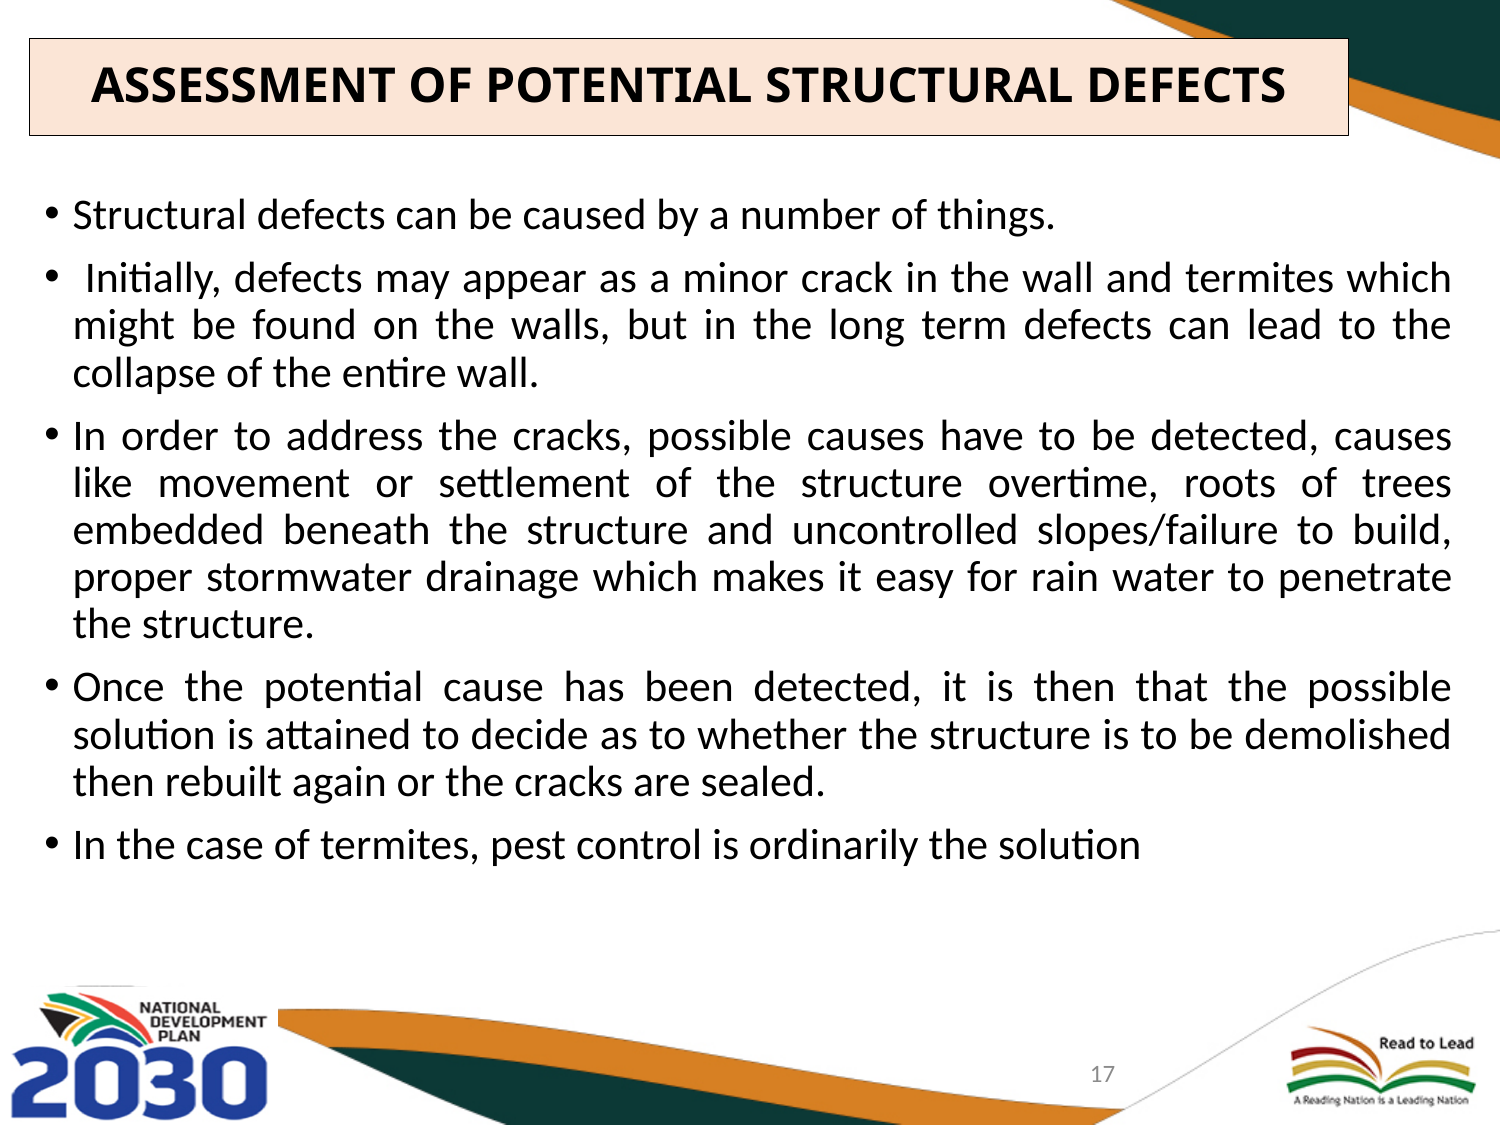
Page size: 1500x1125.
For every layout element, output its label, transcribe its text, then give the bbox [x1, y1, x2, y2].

text_box Structural defects can be caused by a number of things. Initially, defects may appear as a minor crack in the wall and termites which might be found on the walls, but in the long term defects can lead to the collapse of the entire wall. In order to address the cracks, possible causes have to be detected, causes like movement or settlement of the structure overtime, roots of trees embedded beneath the structure and uncontrolled slopes/failure to build, proper stormwater drainage which makes it easy for rain water to penetrate the structure. Once the potential cause has been detected, it is then that the possible solution is attained to decide as to whether the structure is to be demolished then rebuilt again or the cracks are sealed. In the case of termites, pest control is ordinarily the solution [29, 184, 1469, 960]
slide_number 17 [1074, 1042, 1425, 1103]
text_box ASSESSMENT OF POTENTIAL STRUCTURAL DEFECTS [29, 38, 1349, 136]
picture [0, 0, 1500, 1125]
